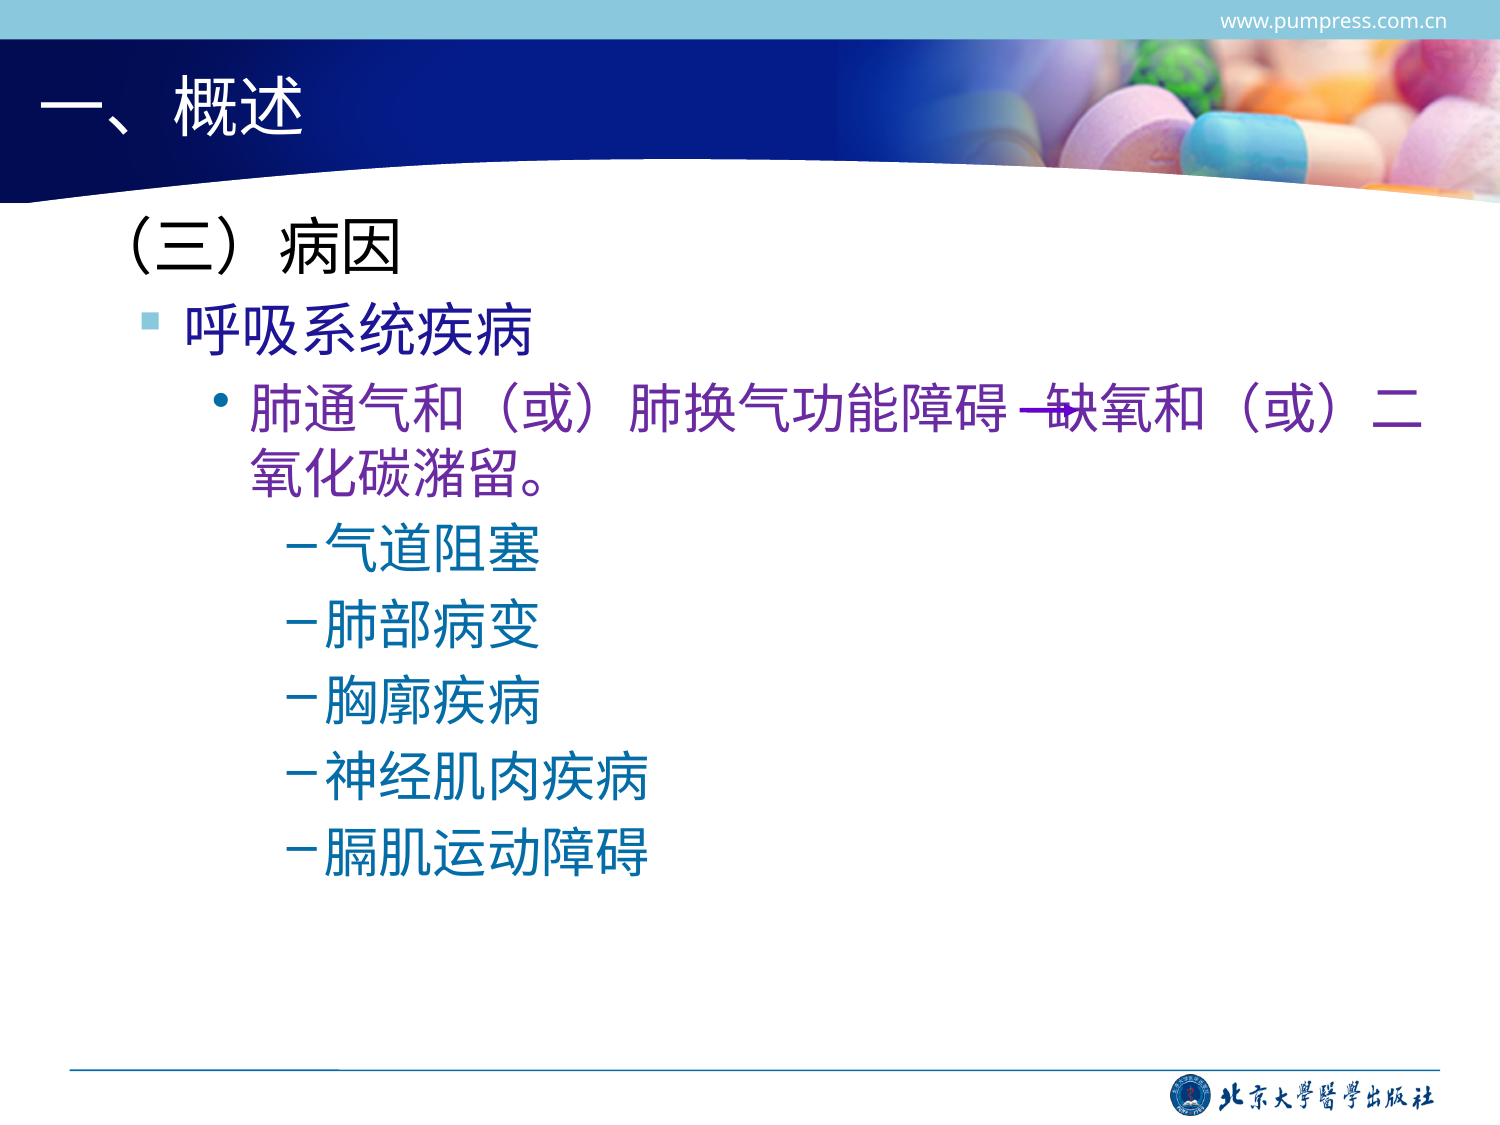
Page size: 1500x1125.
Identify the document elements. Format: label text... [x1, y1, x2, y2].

picture [0, 40, 1500, 203]
title 一、概述 [23, 58, 1349, 152]
picture [1170, 1074, 1436, 1118]
slide_number www.pumpress.com.cn [1024, 0, 1463, 38]
list （三）病因 呼吸系统疾病 肺通气和（或）肺换气功能障碍 缺氧和（或）二氧化碳潴留。 气道阻塞 肺部病变 胸廓疾病 神经肌肉疾病 膈肌运动障碍 [46, 198, 1460, 1000]
